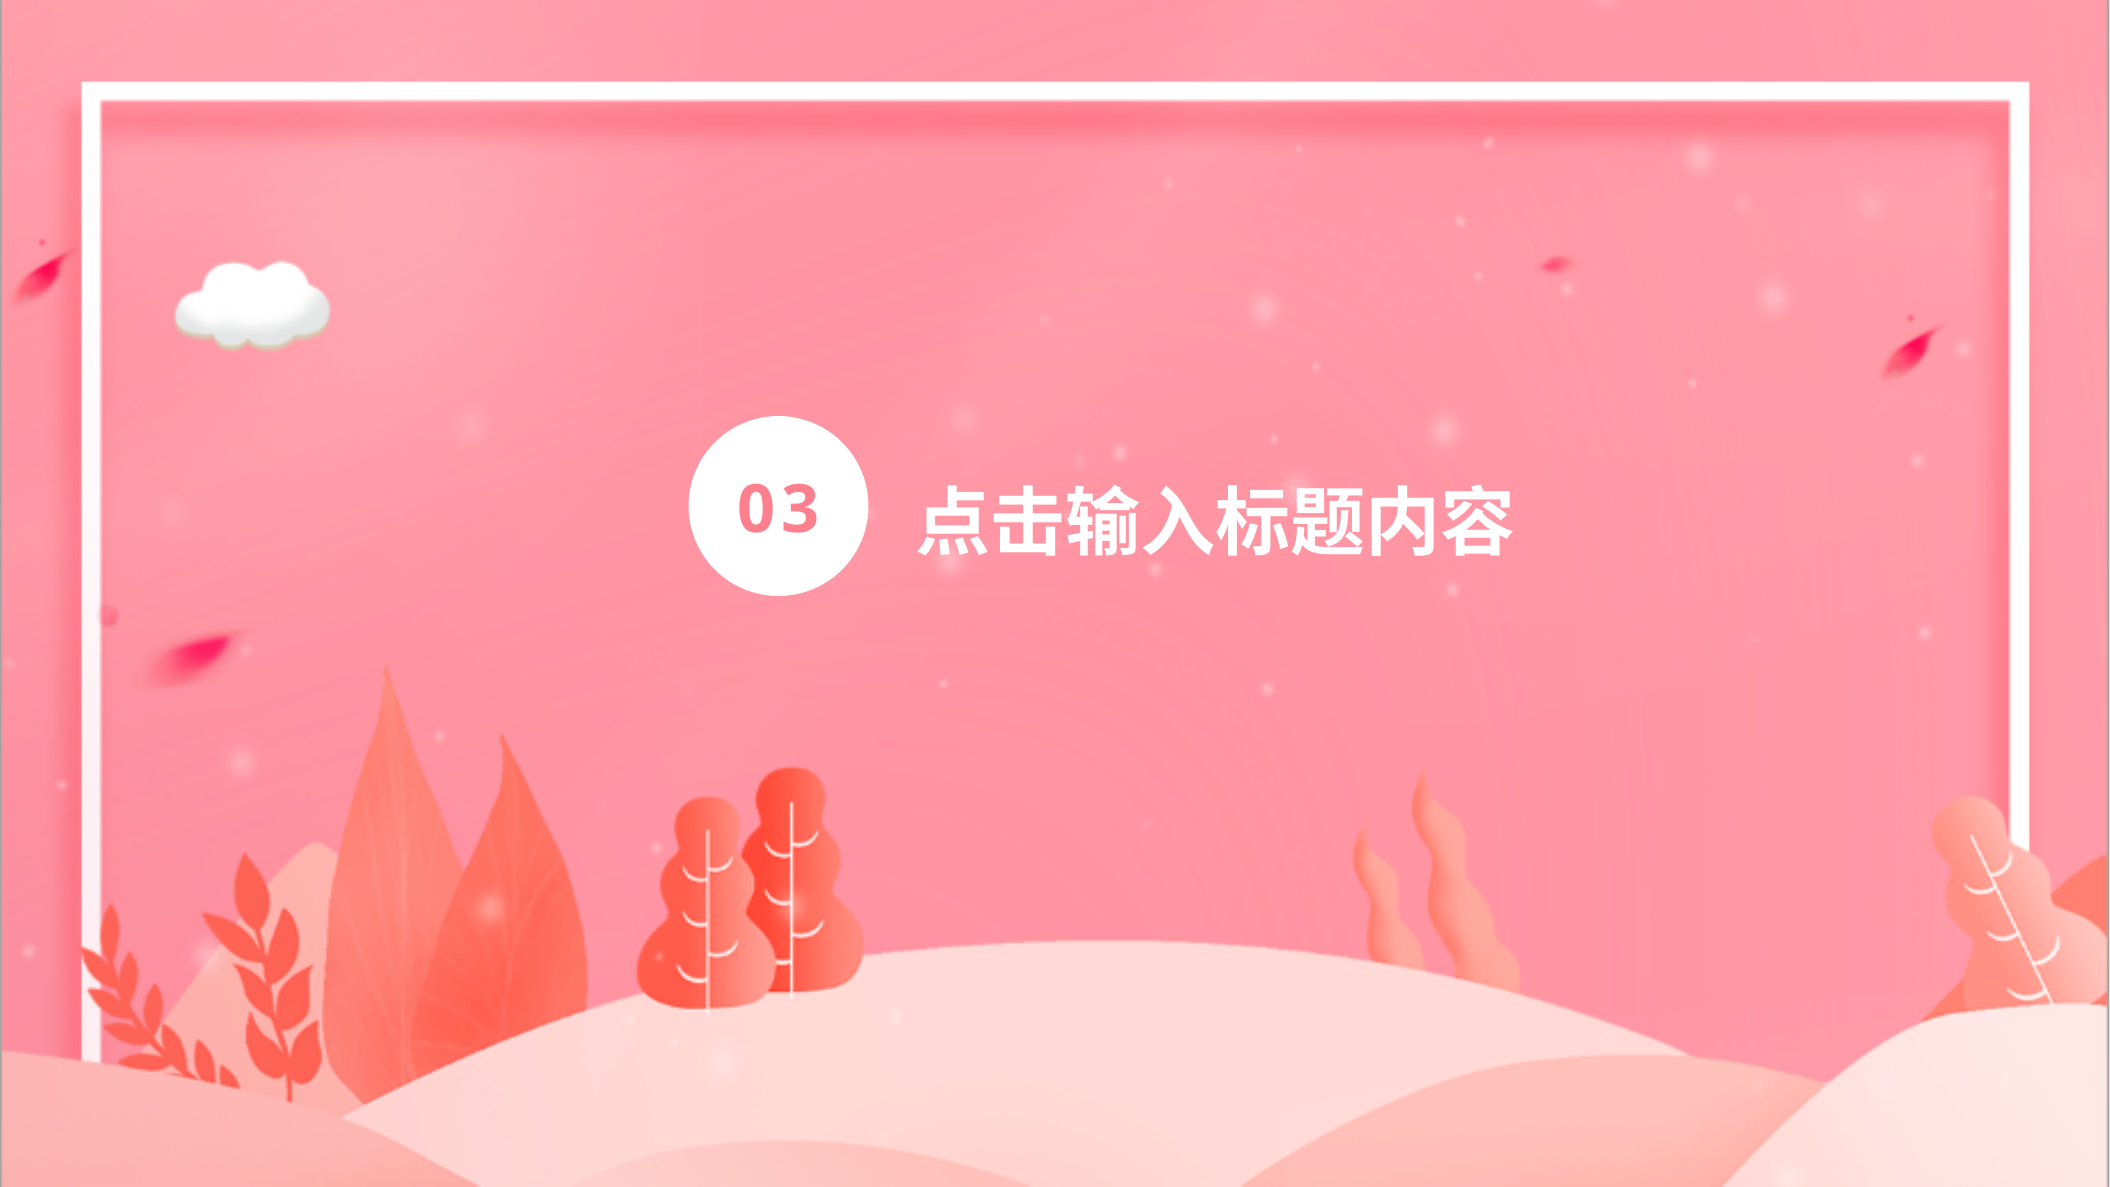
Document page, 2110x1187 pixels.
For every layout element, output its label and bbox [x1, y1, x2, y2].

text_box [688, 416, 1534, 596]
picture [0, 0, 2110, 1187]
